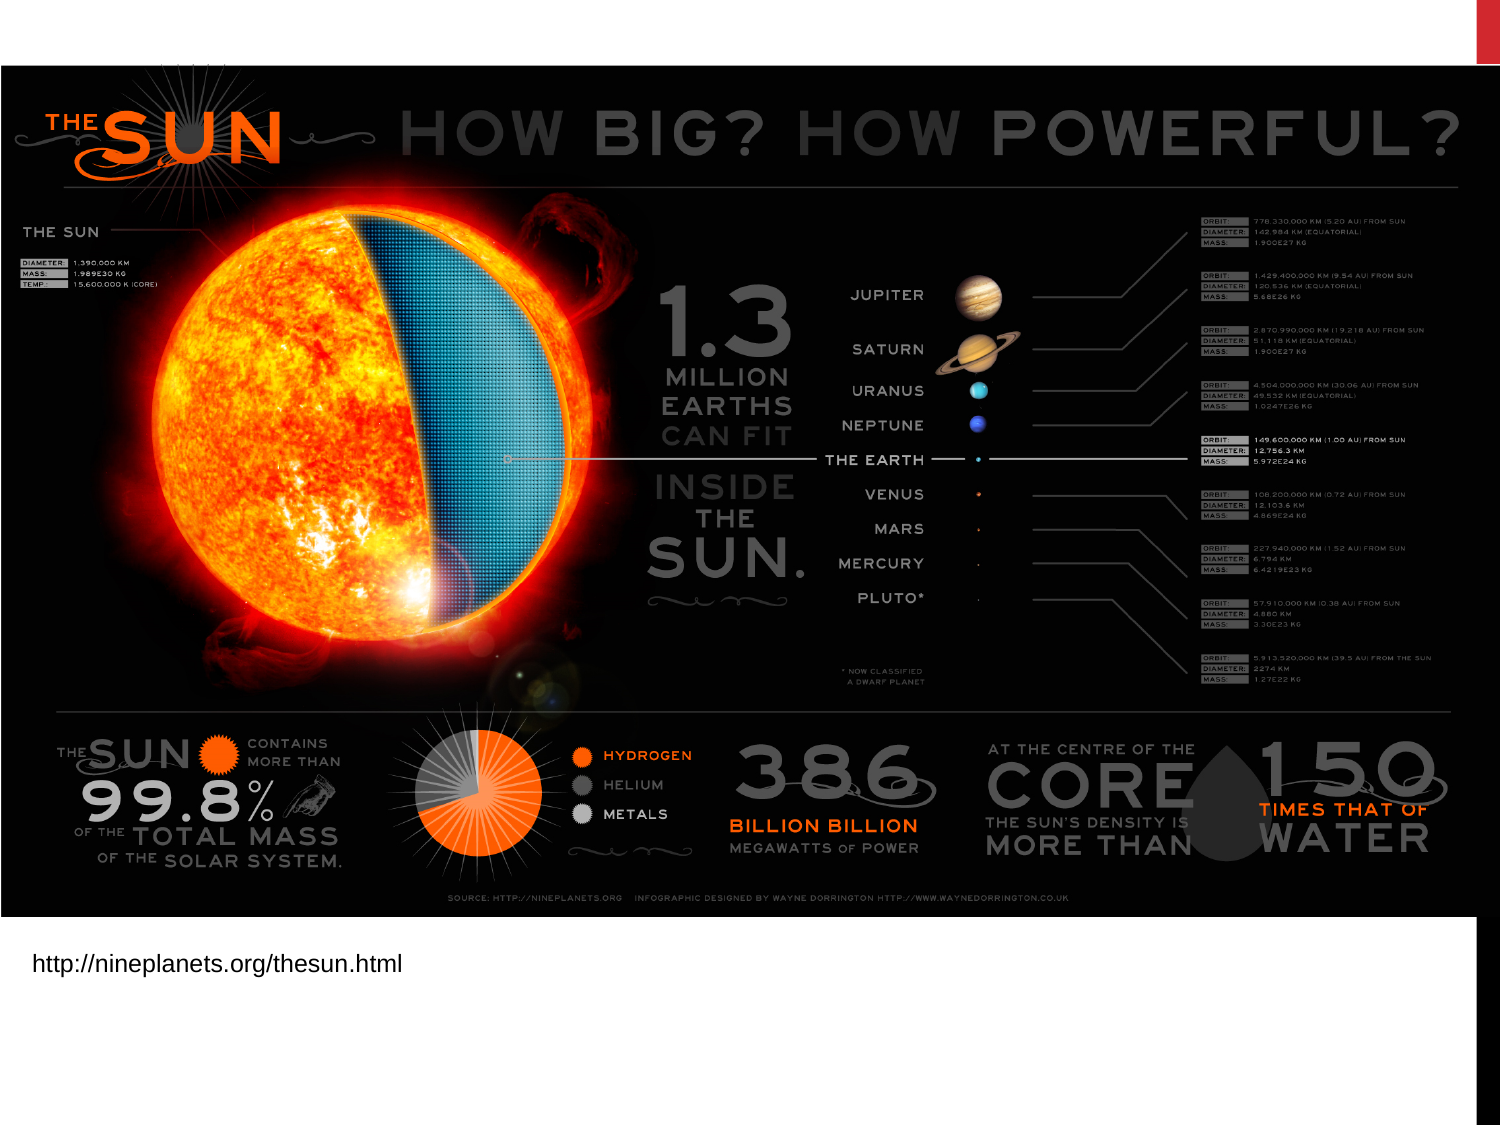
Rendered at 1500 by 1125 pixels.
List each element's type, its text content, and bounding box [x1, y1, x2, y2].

picture [0, 64, 1500, 918]
text_box http://nineplanets.org/thesun.html [17, 940, 419, 986]
